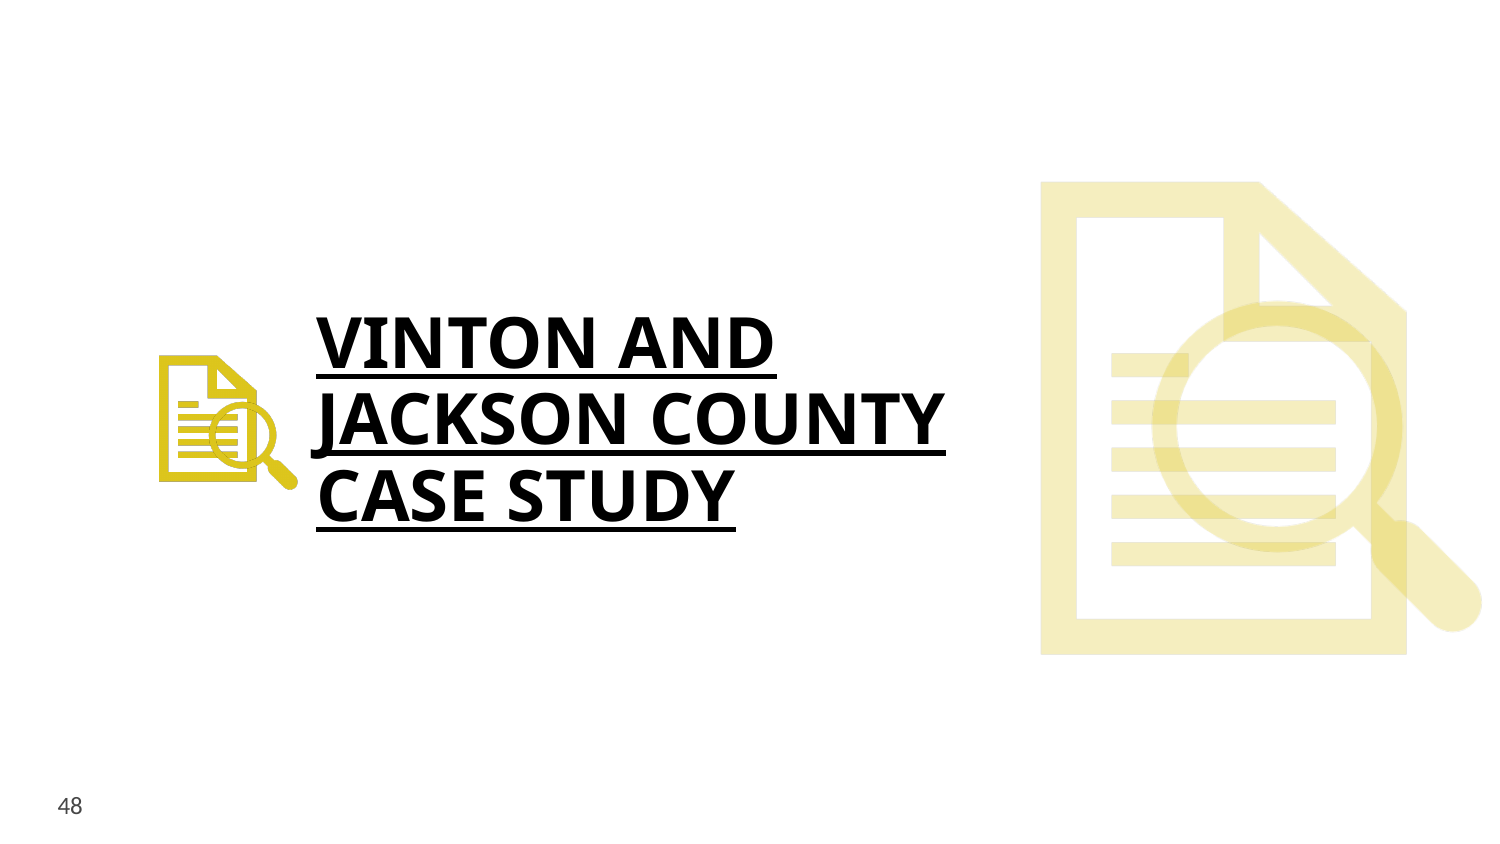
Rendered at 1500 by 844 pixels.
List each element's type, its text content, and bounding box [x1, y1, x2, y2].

picture [132, 343, 300, 499]
picture [941, 136, 1500, 702]
text_box 48 [16, 782, 124, 828]
title Vinton and Jackson County Case Study [300, 265, 984, 578]
